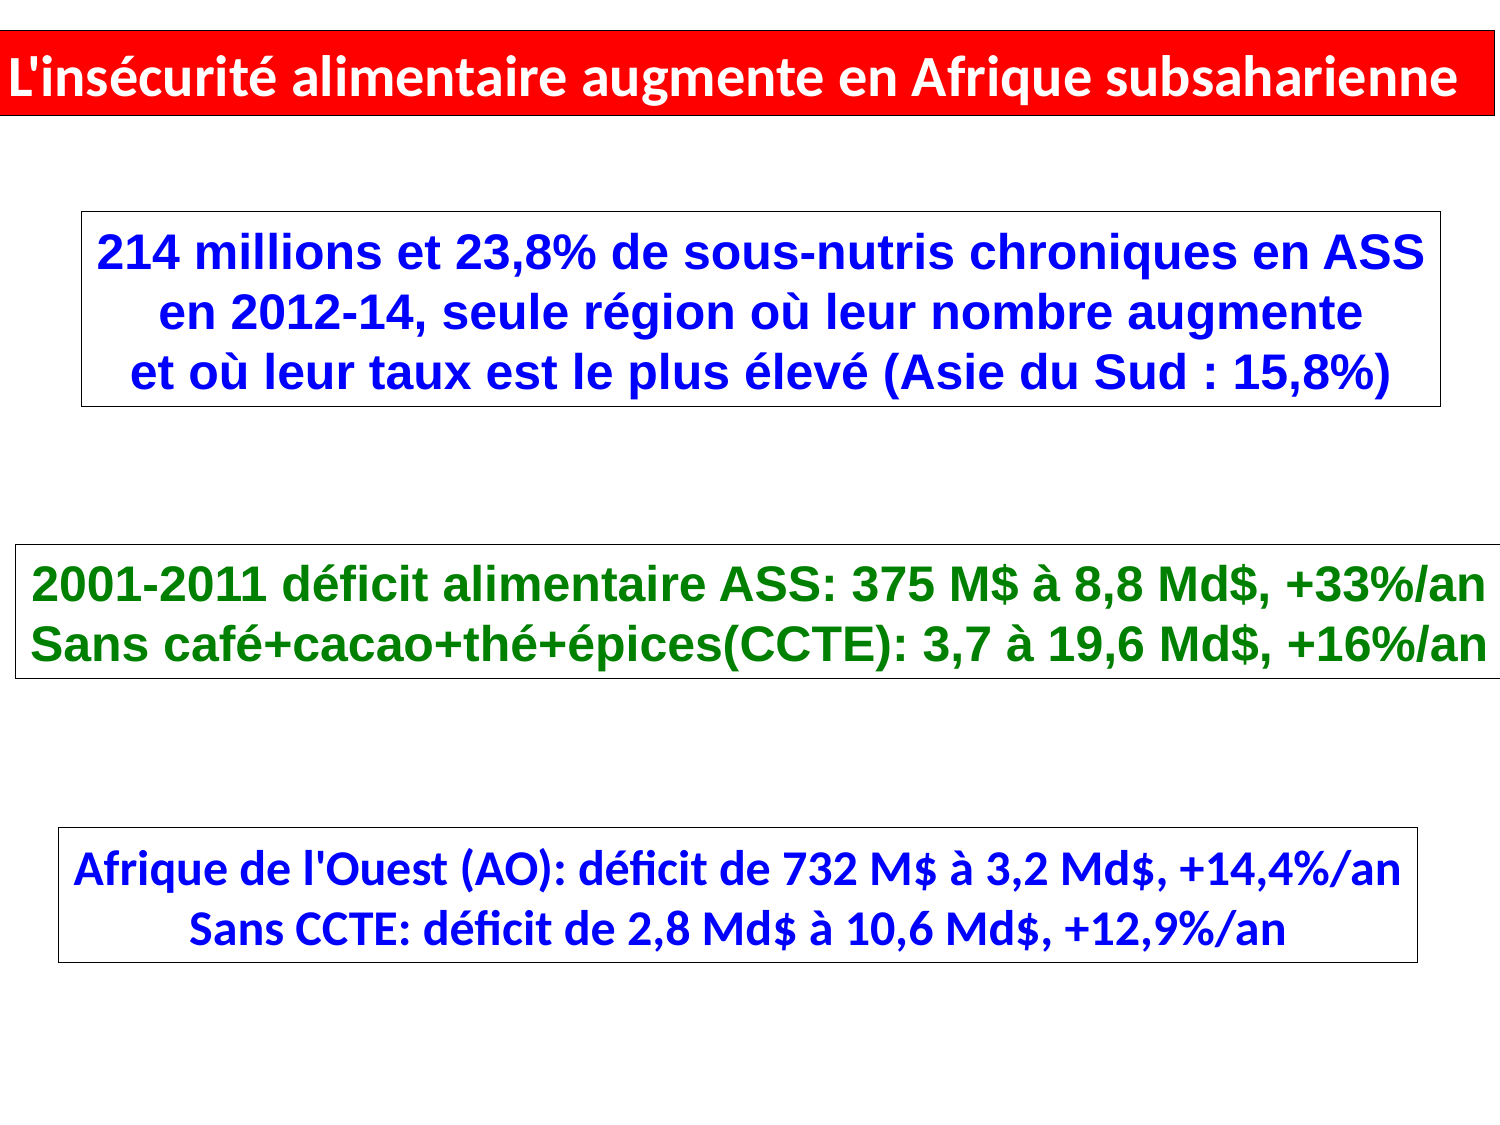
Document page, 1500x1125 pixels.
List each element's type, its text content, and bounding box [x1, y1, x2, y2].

text_box Afrique de l'Ouest (AO): déficit de 732 M$ à 3,2 Md$, +14,4%/an Sans CCTE: déficit de 2,8 Md$ à 10,6 Md$, +12,9%/an [58, 827, 1418, 963]
text_box 2001-2011 déficit alimentaire ASS: 375 M$ à 8,8 Md$, +33%/an Sans café+cacao+thé+épices(CCTE): 3,7 à 19,6 Md$, +16%/an [15, 544, 1500, 679]
text_box L'insécurité alimentaire augmente en Afrique subsaharienne [0, 30, 1495, 116]
text_box 214 millions et 23,8% de sous-nutris chroniques en ASS en 2012-14, seule région où leur nombre augmente et où leur taux est le plus élevé (Asie du Sud : 15,8%) [81, 211, 1441, 407]
